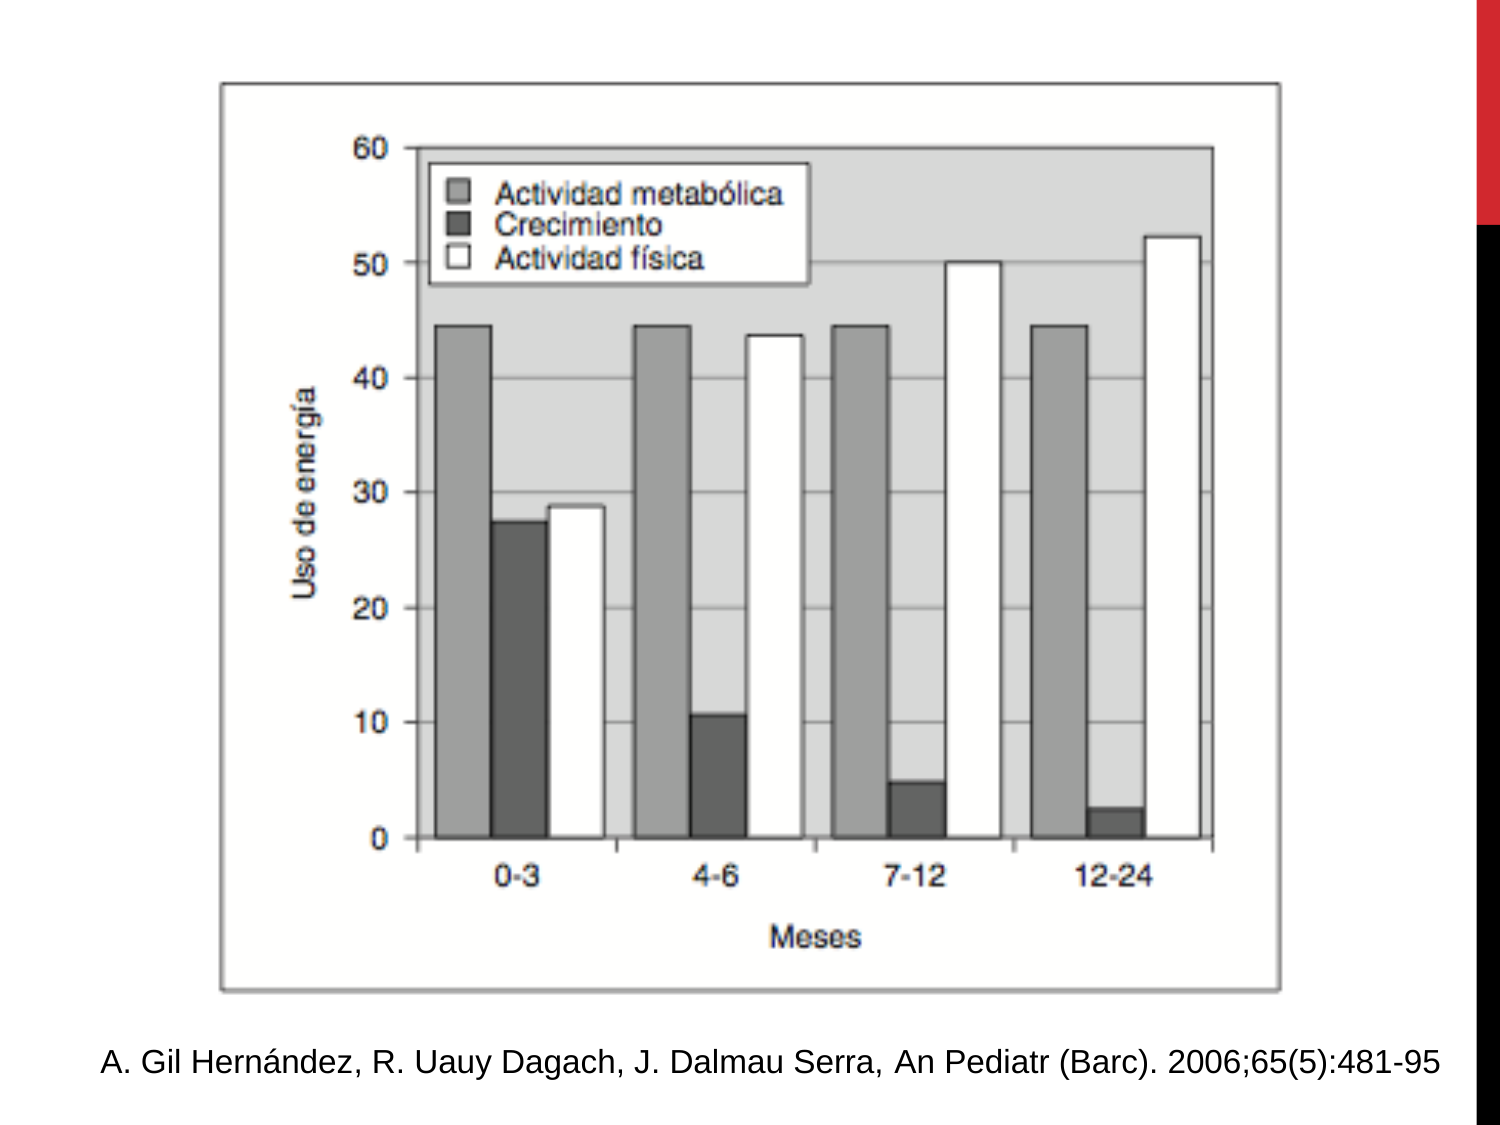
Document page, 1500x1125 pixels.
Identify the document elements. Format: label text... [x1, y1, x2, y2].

picture [214, 76, 1289, 998]
text_box A. Gil Hernández, R. Uauy Dagach, J. Dalmau Serra, An Pediatr (Barc). 2006;65(5):481-95 [85, 1032, 1492, 1088]
